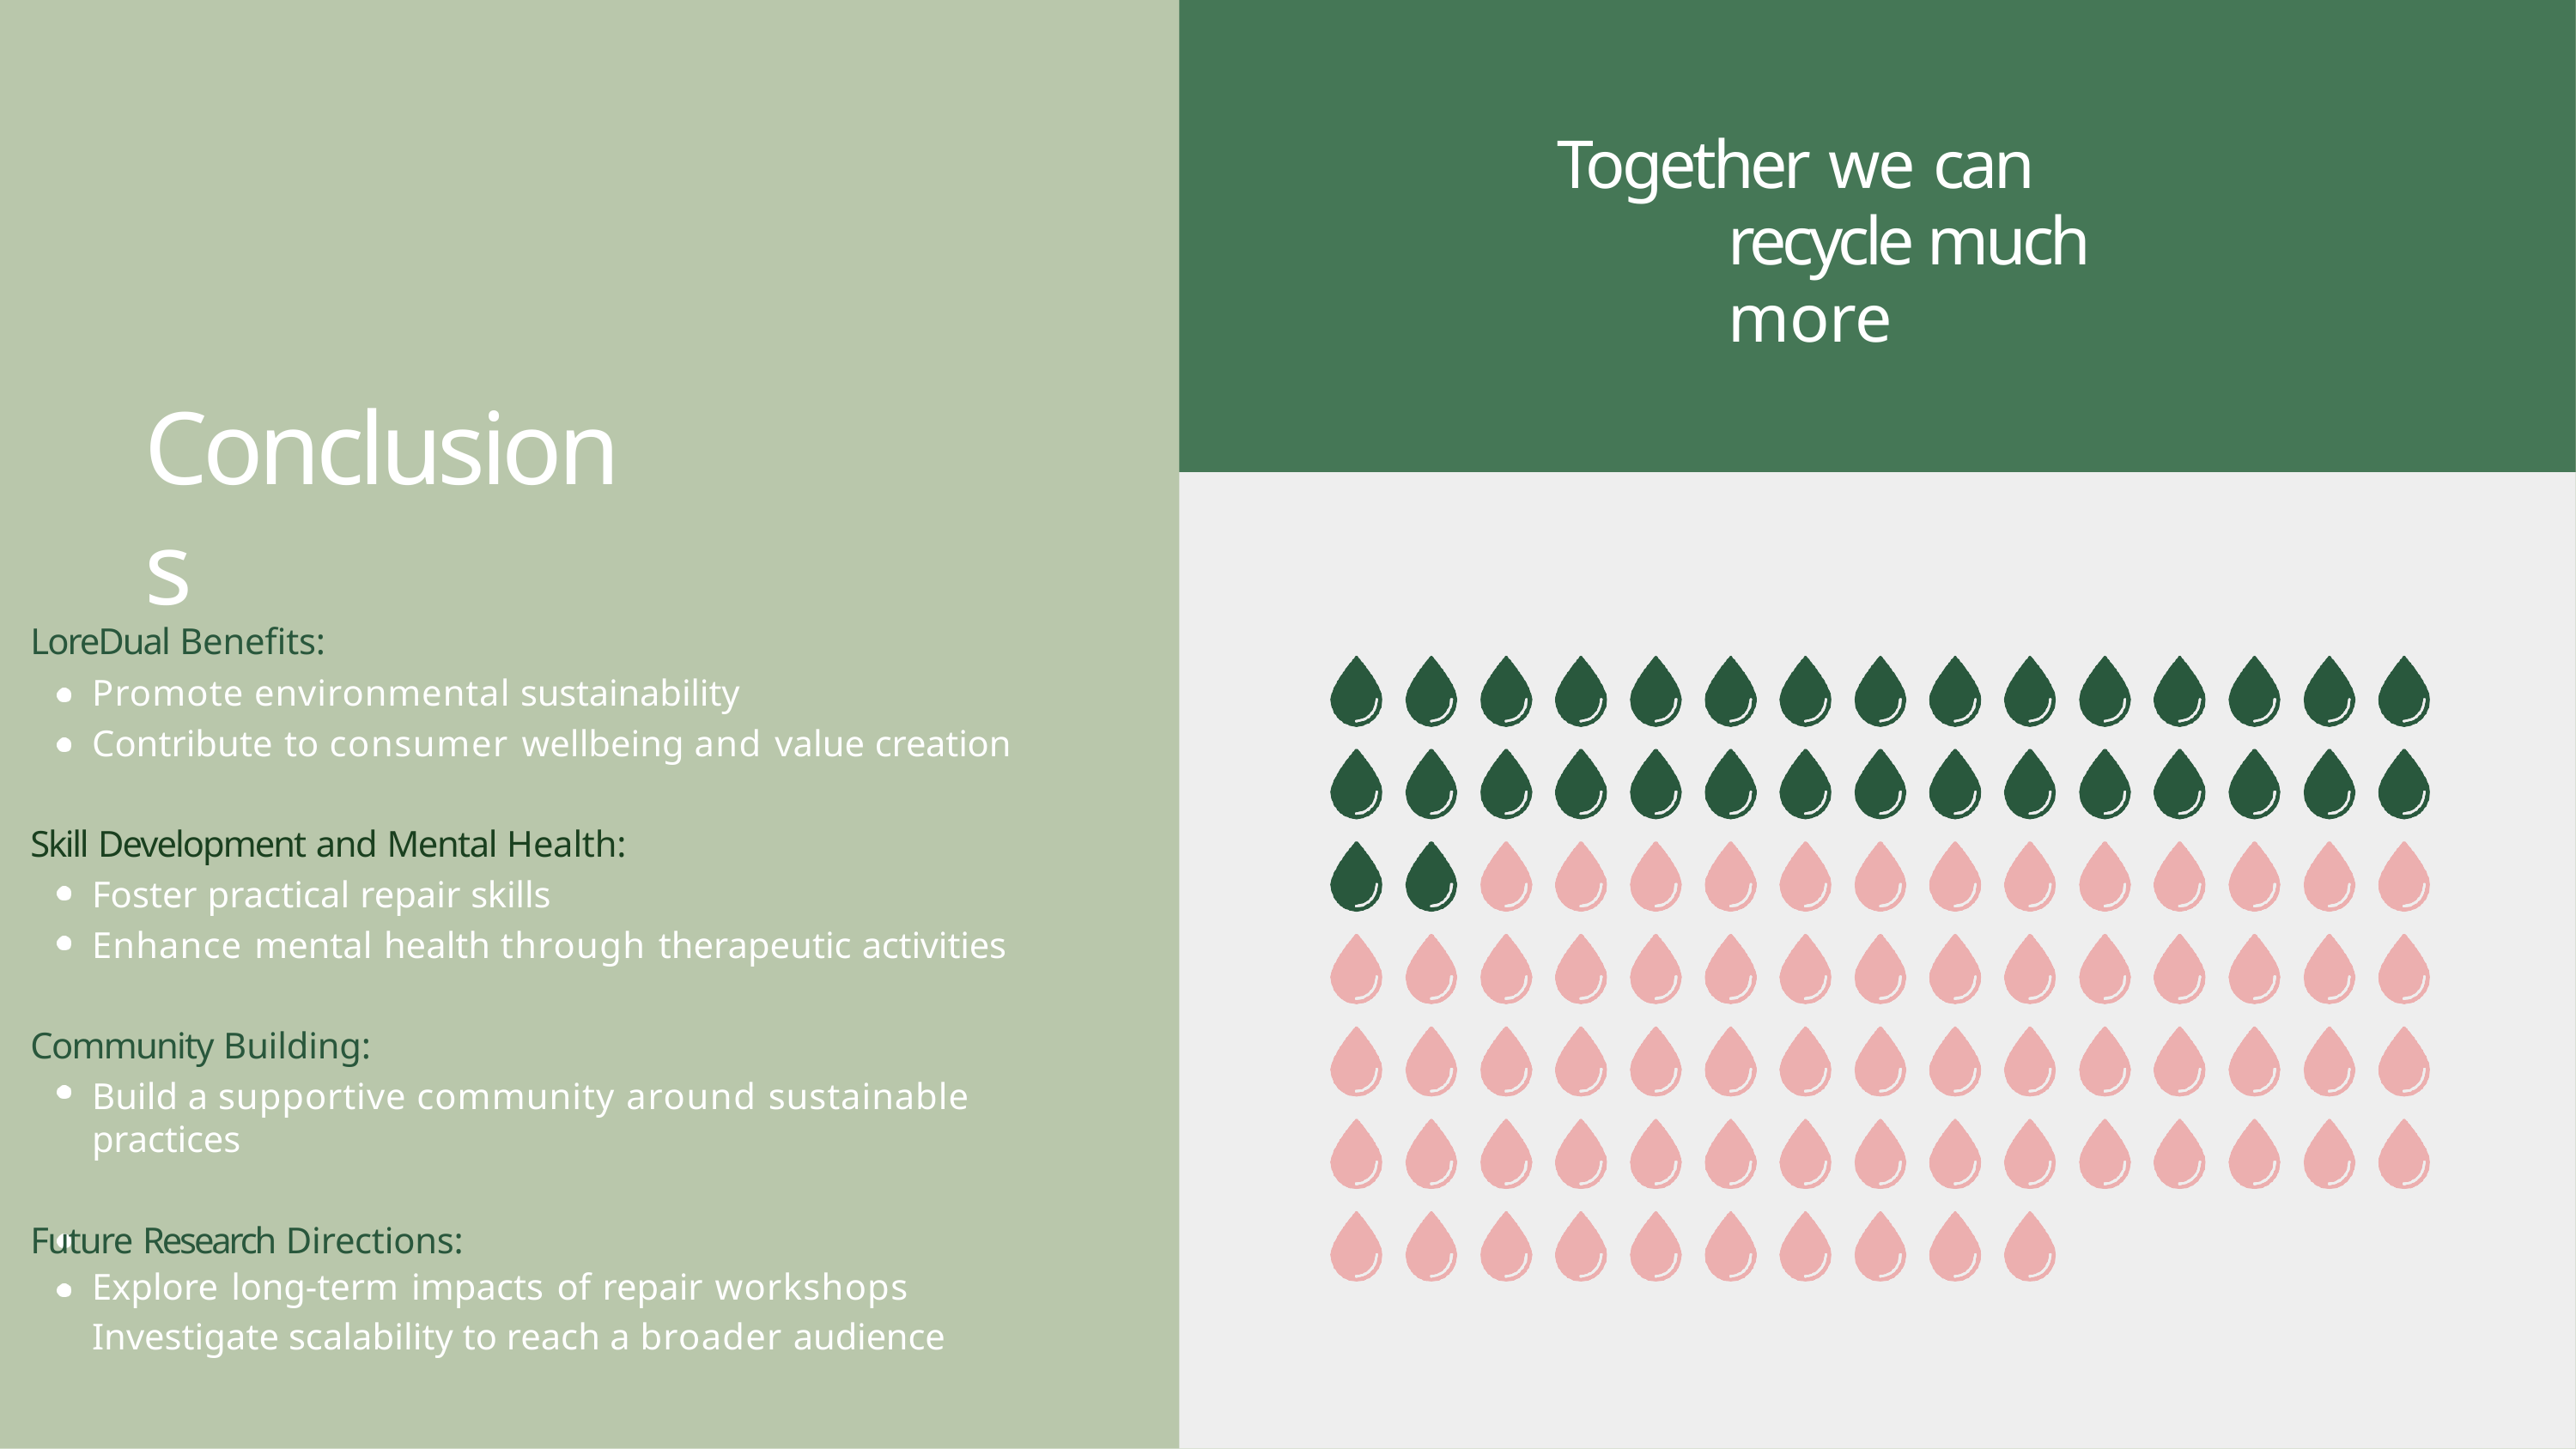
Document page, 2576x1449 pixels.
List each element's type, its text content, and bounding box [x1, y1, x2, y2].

text_box LoreDual Benefits: Promote environmental sustainability Contribute to consumer wellbeing and value creation Skill Development and Mental Health: Foster practical repair skills Enhance mental health through therapeutic activities Community Building: Build a supportive community around sustainable practices Future Research Directions: Explore long-term impacts of repair workshops Investigate scalability to reach a broader audience [28, 609, 1084, 1357]
text_box [0, 0, 1178, 1449]
picture [57, 1282, 71, 1298]
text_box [1178, 0, 2576, 1449]
picture [57, 688, 71, 702]
picture [57, 1084, 71, 1100]
picture [57, 1234, 71, 1248]
picture [57, 936, 71, 950]
picture [57, 886, 71, 900]
text_box Conclusions [143, 382, 620, 609]
picture [57, 737, 71, 752]
